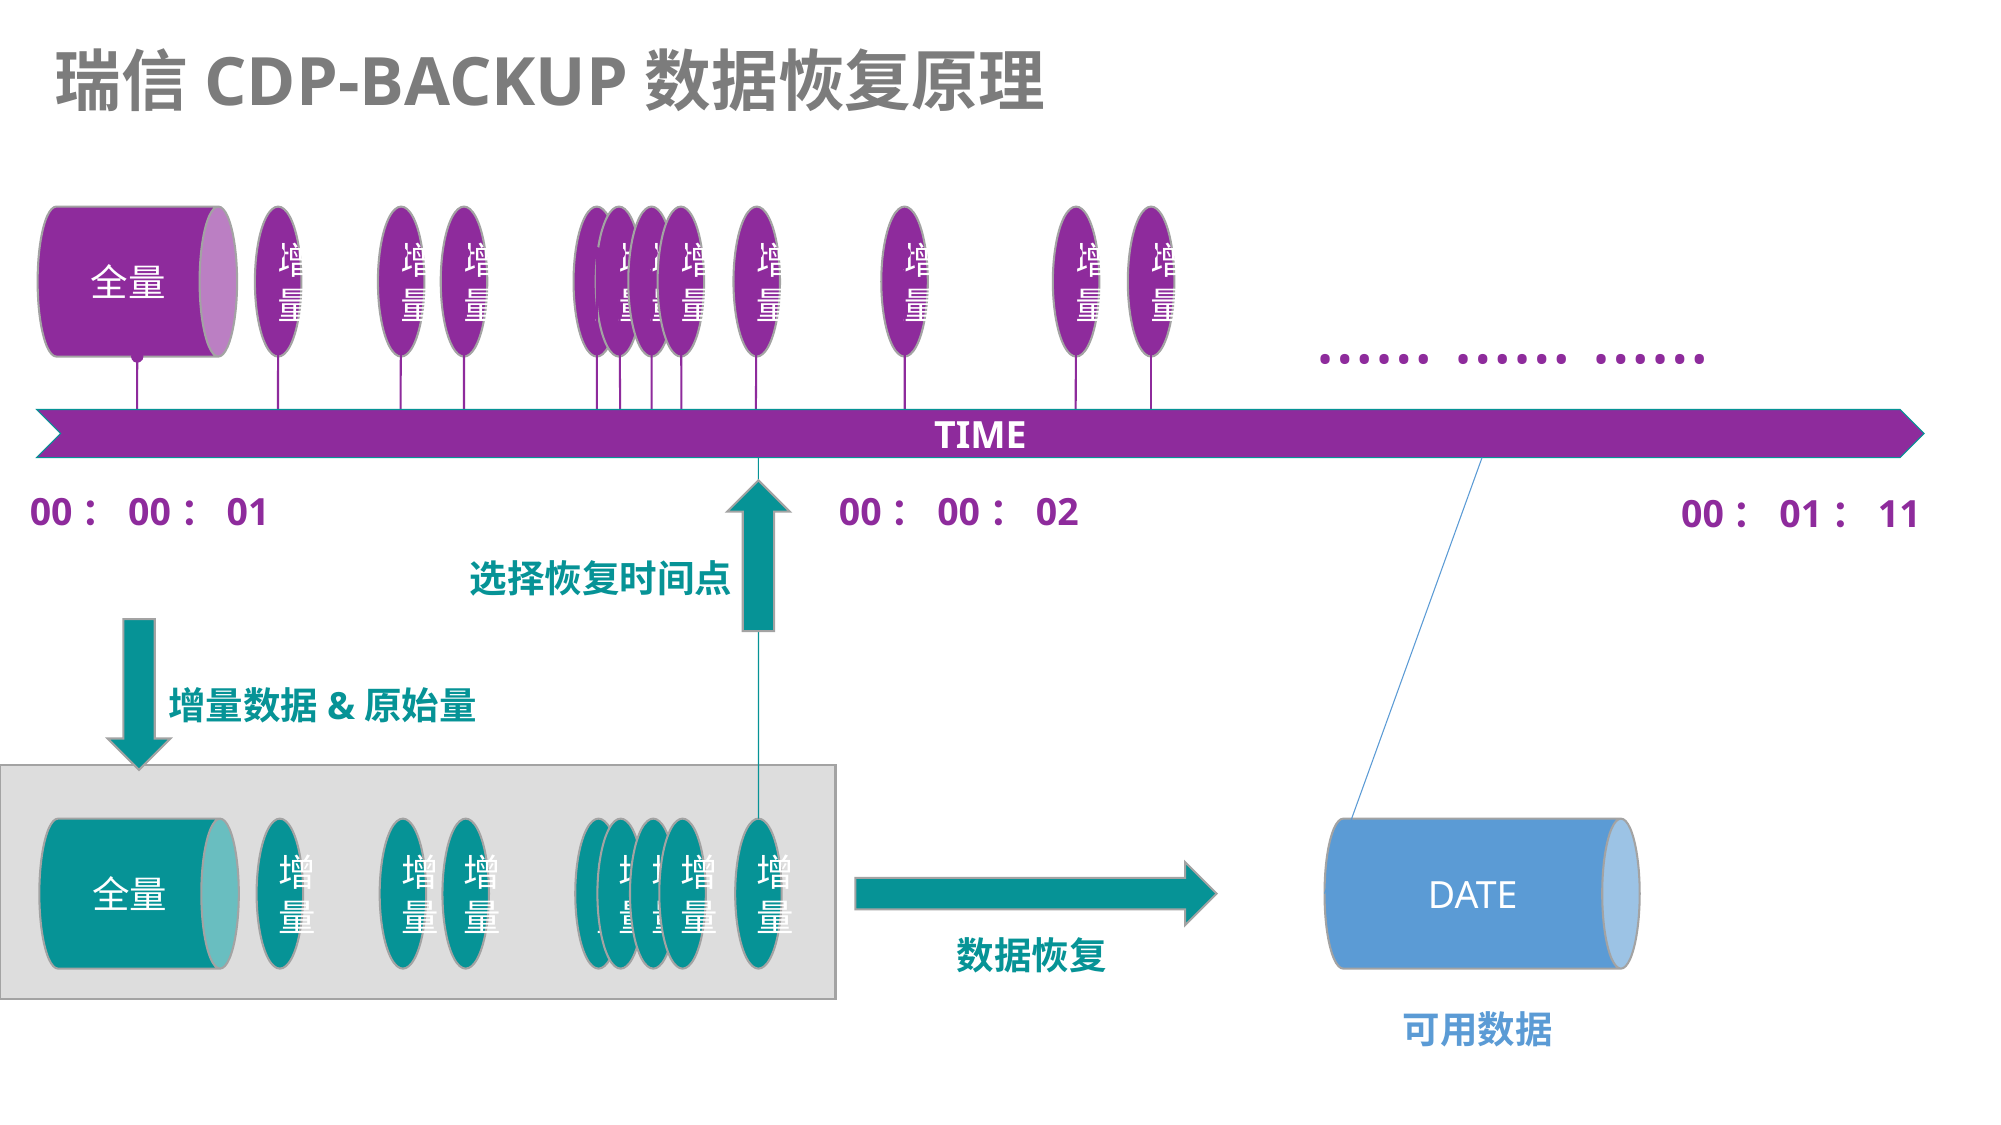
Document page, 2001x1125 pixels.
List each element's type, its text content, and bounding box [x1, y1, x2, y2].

text_box 增量 [1051, 205, 1101, 358]
text_box 异地容灾 [1604, 820, 1638, 967]
text_box DATE [1323, 817, 1641, 970]
text_box [724, 479, 758, 633]
text_box 增量 [253, 205, 303, 358]
text_box TIME [35, 408, 1925, 459]
text_box 选择恢复时间点 [454, 547, 747, 607]
text_box 增量 [572, 205, 608, 358]
text_box 00：00：02 [824, 480, 1094, 540]
text_box 增量 [597, 205, 635, 358]
text_box 可用数据 [1387, 998, 1577, 1059]
text_box 全量 [36, 205, 239, 358]
text_box caching [201, 208, 236, 355]
text_box [105, 618, 173, 772]
text_box 增量 [376, 205, 426, 358]
text_box [0, 764, 837, 1000]
text_box 00：00：01 [14, 480, 285, 540]
text_box [759, 479, 793, 633]
text_box 增量 [880, 205, 929, 358]
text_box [39, 818, 782, 969]
text_box 数据恢复 [941, 925, 1131, 985]
text_box 00：01：11 [1666, 482, 1936, 543]
text_box 增量 [1126, 205, 1176, 358]
text_box [854, 859, 1219, 928]
text_box 增量 [627, 205, 666, 358]
text_box 增量 [656, 205, 706, 358]
text_box …… …… …… [1300, 281, 1725, 387]
text_box 增量 [732, 205, 782, 358]
text_box 增量 [439, 205, 489, 358]
text_box 增量数据&原始量 [156, 674, 492, 735]
text_box 瑞信CDP-BACKUP数据恢复原理 [40, 40, 1076, 142]
